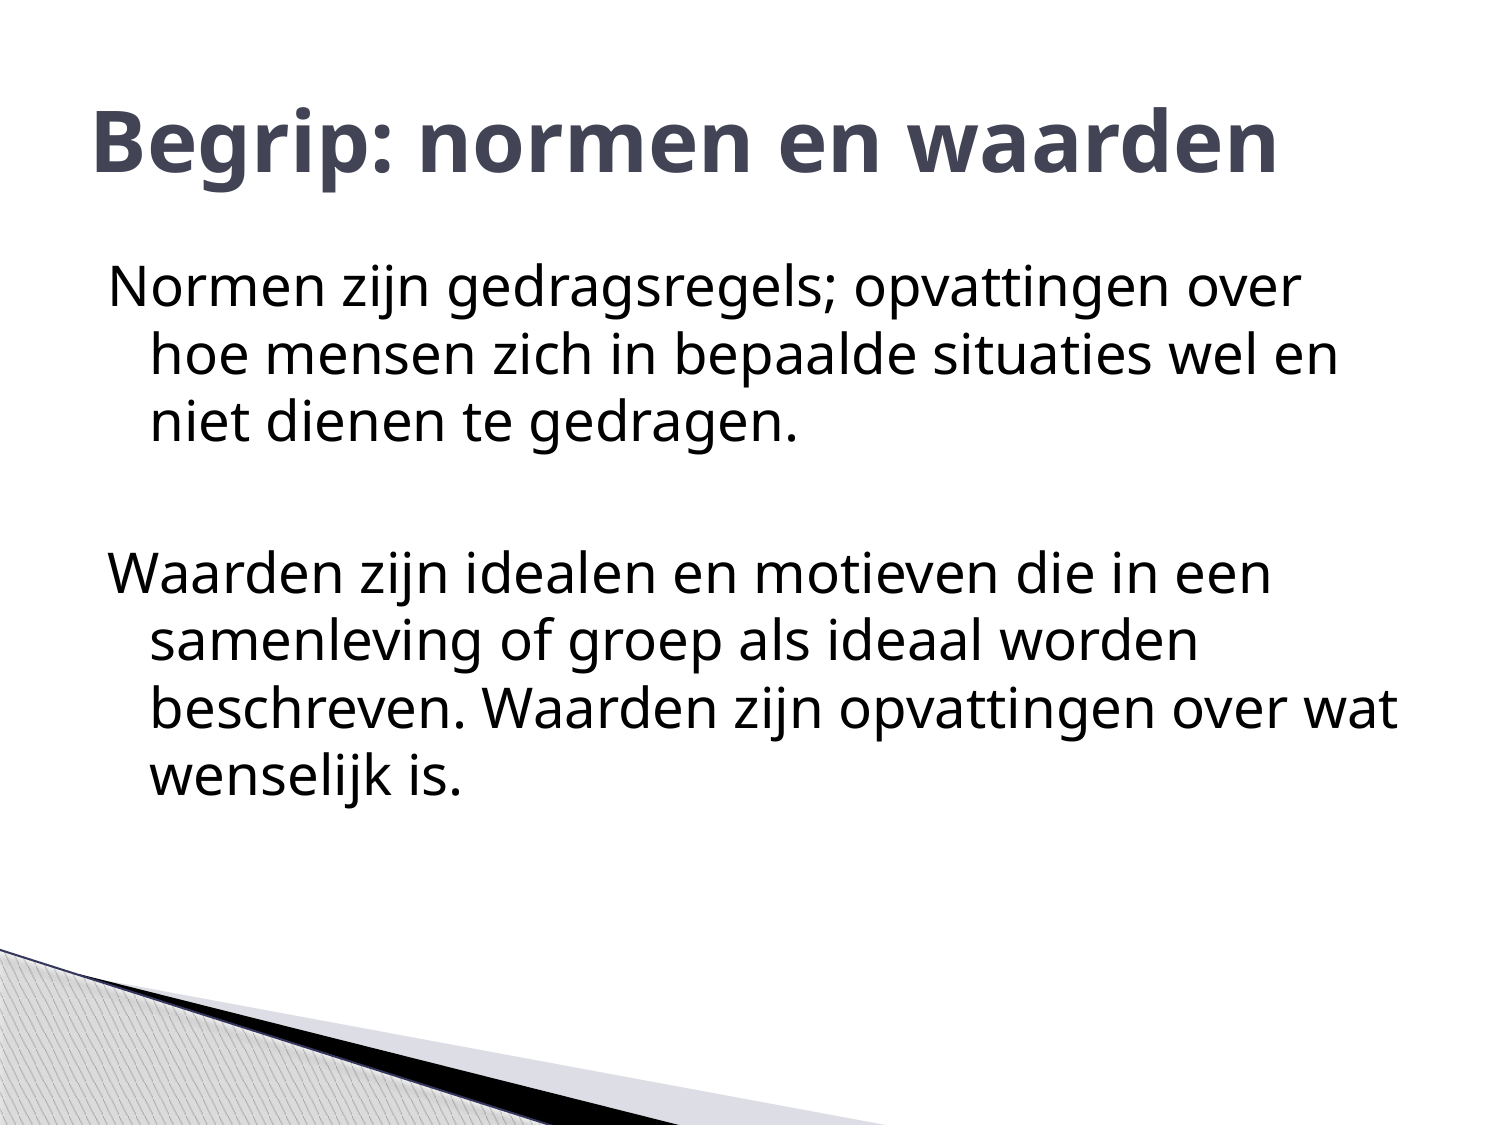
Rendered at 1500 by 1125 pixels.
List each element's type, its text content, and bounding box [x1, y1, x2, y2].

list Normen zijn gedragsregels; opvattingen over hoe mensen zich in bepaalde situaties wel en niet dienen te gedragen. Waarden zijn idealen en motieven die in een samenleving of groep als ideaal worden beschreven. Waarden zijn opvattingen over wat wenselijk is. [74, 242, 1426, 986]
title Begrip: normen en waarden [75, 45, 1425, 233]
